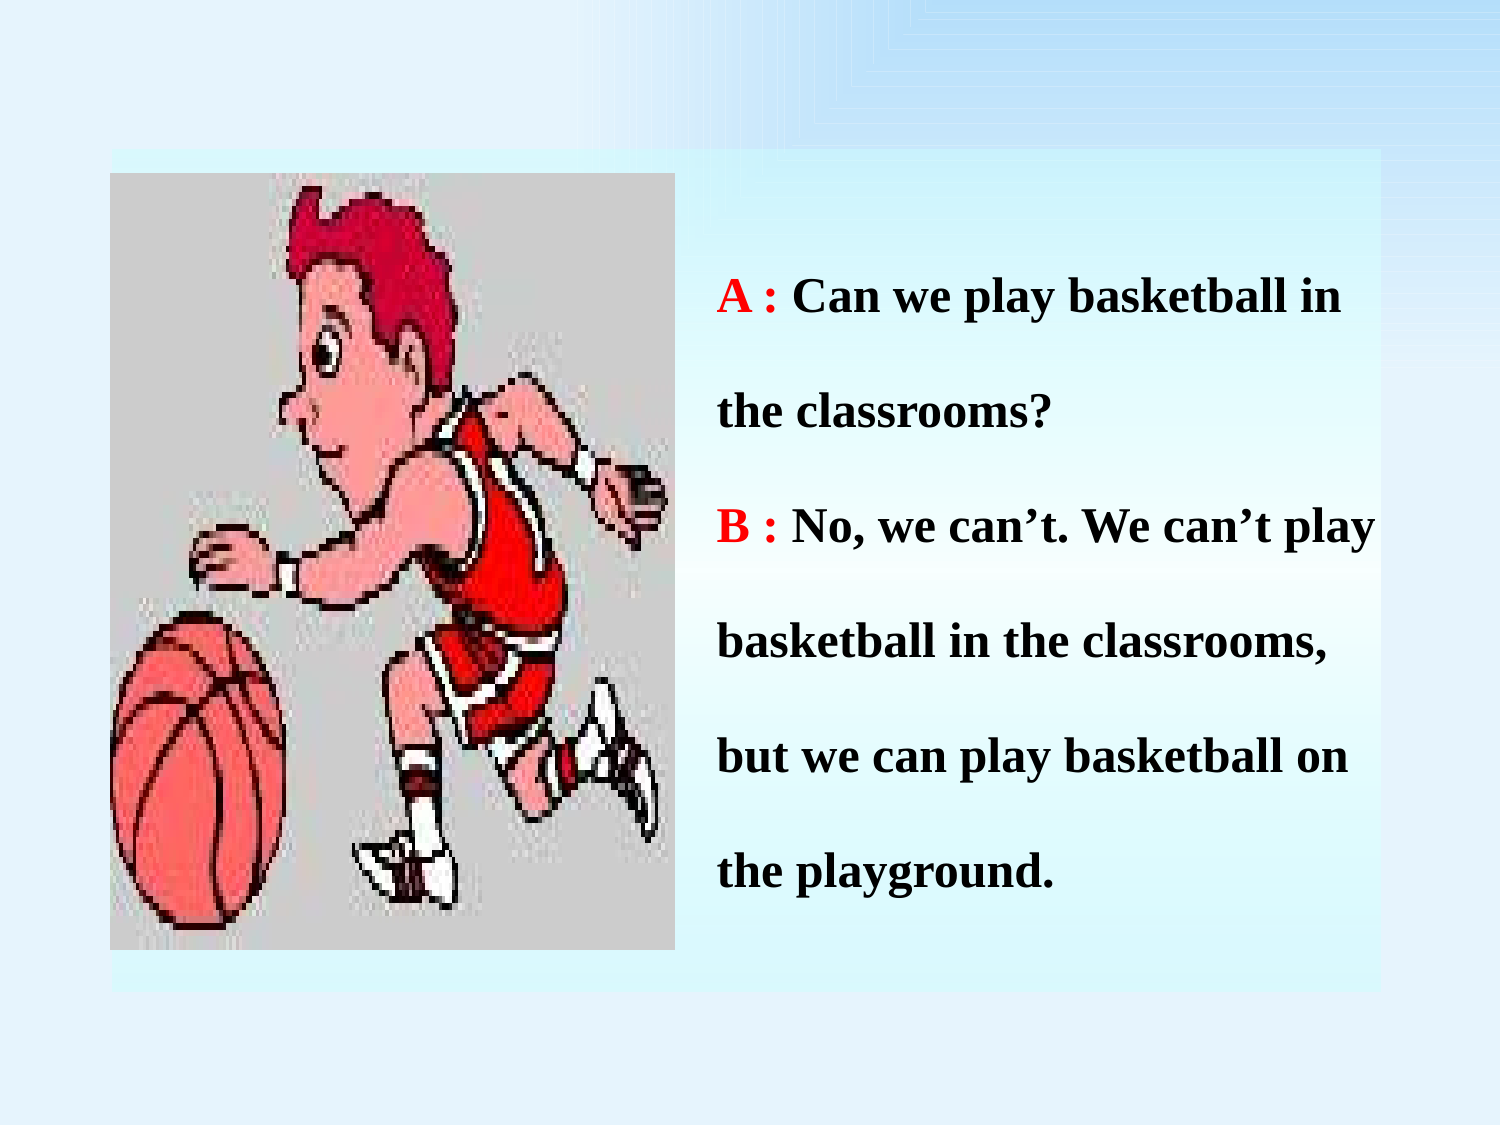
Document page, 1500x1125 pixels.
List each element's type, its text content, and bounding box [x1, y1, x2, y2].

text_box A : Can we play basketball in the classrooms? B : No, we can’t. We can’t play basketball in the classrooms, but we can play basketball on the playground. [701, 224, 1404, 905]
picture [109, 173, 676, 951]
text_box [112, 149, 1381, 992]
